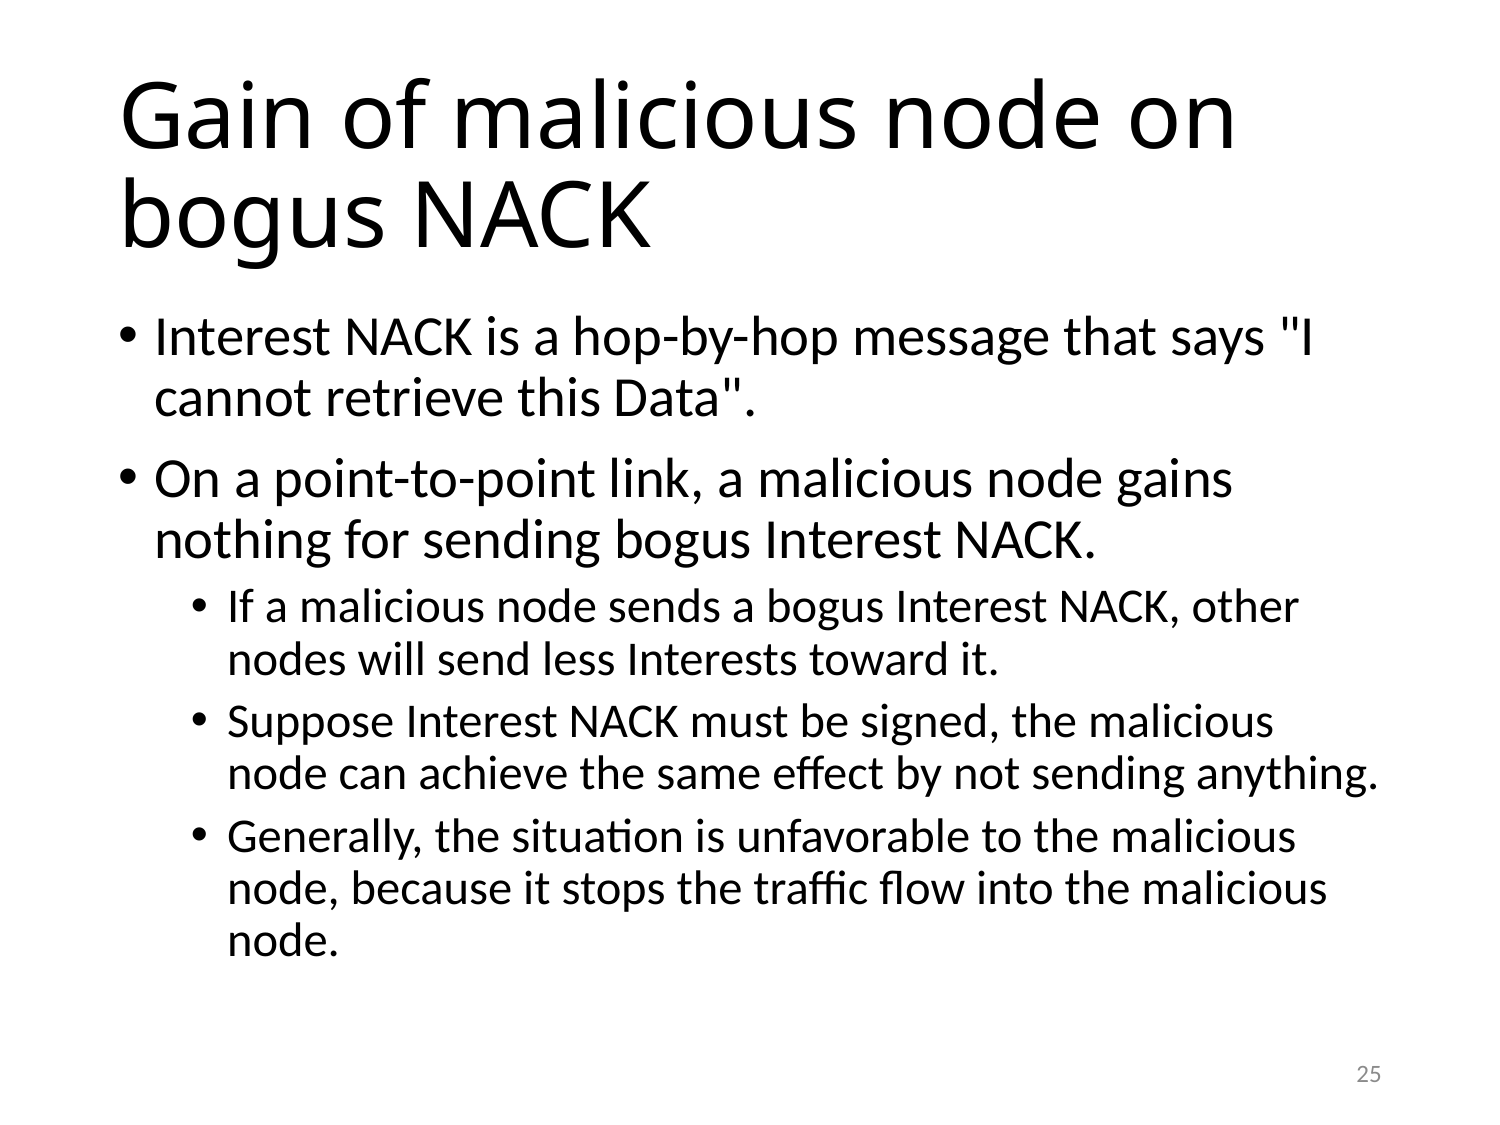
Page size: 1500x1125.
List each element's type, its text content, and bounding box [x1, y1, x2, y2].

slide_number 25 [1059, 1042, 1397, 1103]
title Gain of malicious node on bogus NACK [103, 59, 1397, 278]
list Interest NACK is a hop-by-hop message that says "I cannot retrieve this Data". On a point-to-point link, a malicious node gains nothing for sending bogus Interest NACK. If a malicious node sends a bogus Interest NACK, other nodes will send less Interests toward it. Suppose Interest NACK must be signed, the malicious node can achieve the same effect by not sending anything. Generally, the situation is unfavorable to the malicious node, because it stops the traffic flow into the malicious node. [103, 299, 1397, 1014]
